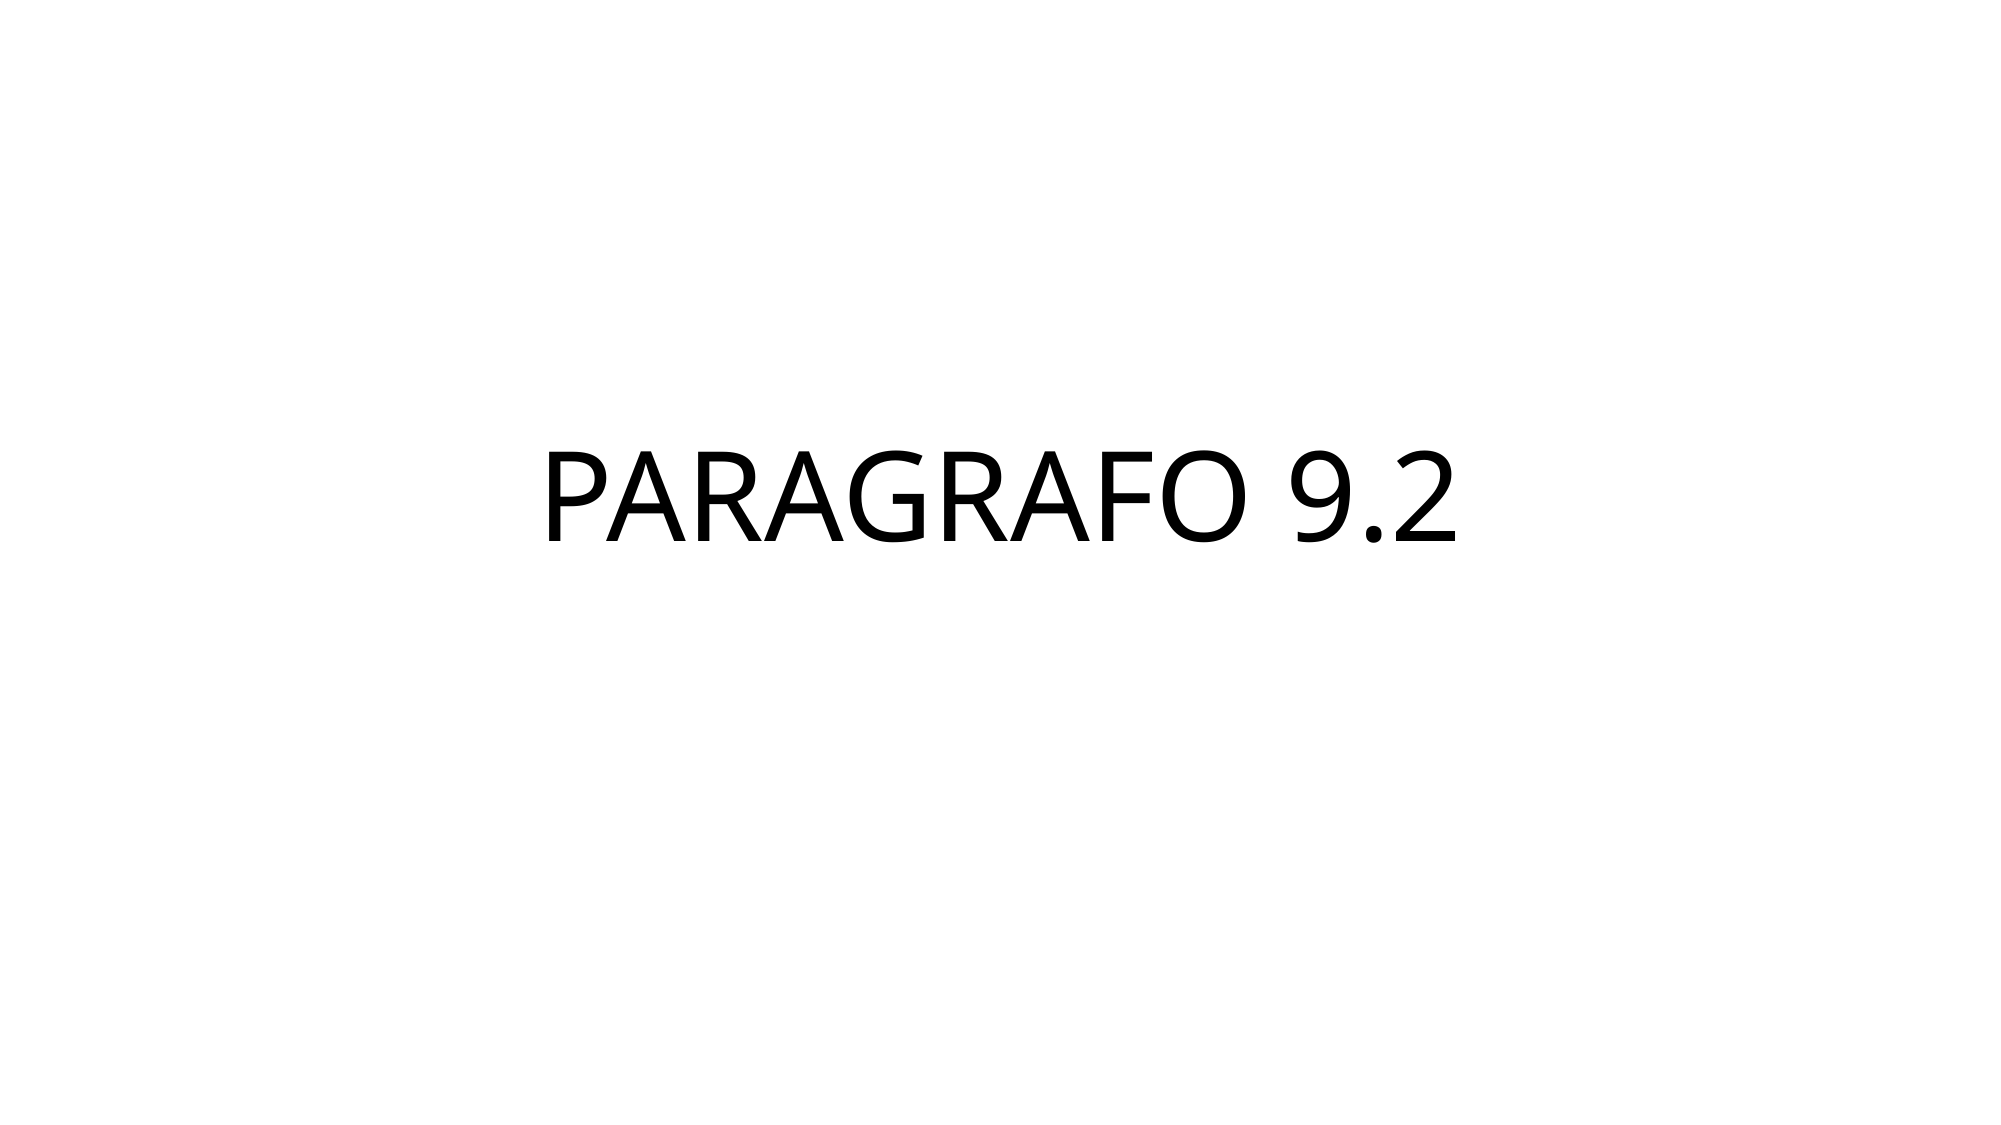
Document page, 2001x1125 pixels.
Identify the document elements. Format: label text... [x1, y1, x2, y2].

title PARAGRAFO 9.2 [249, 184, 1750, 576]
